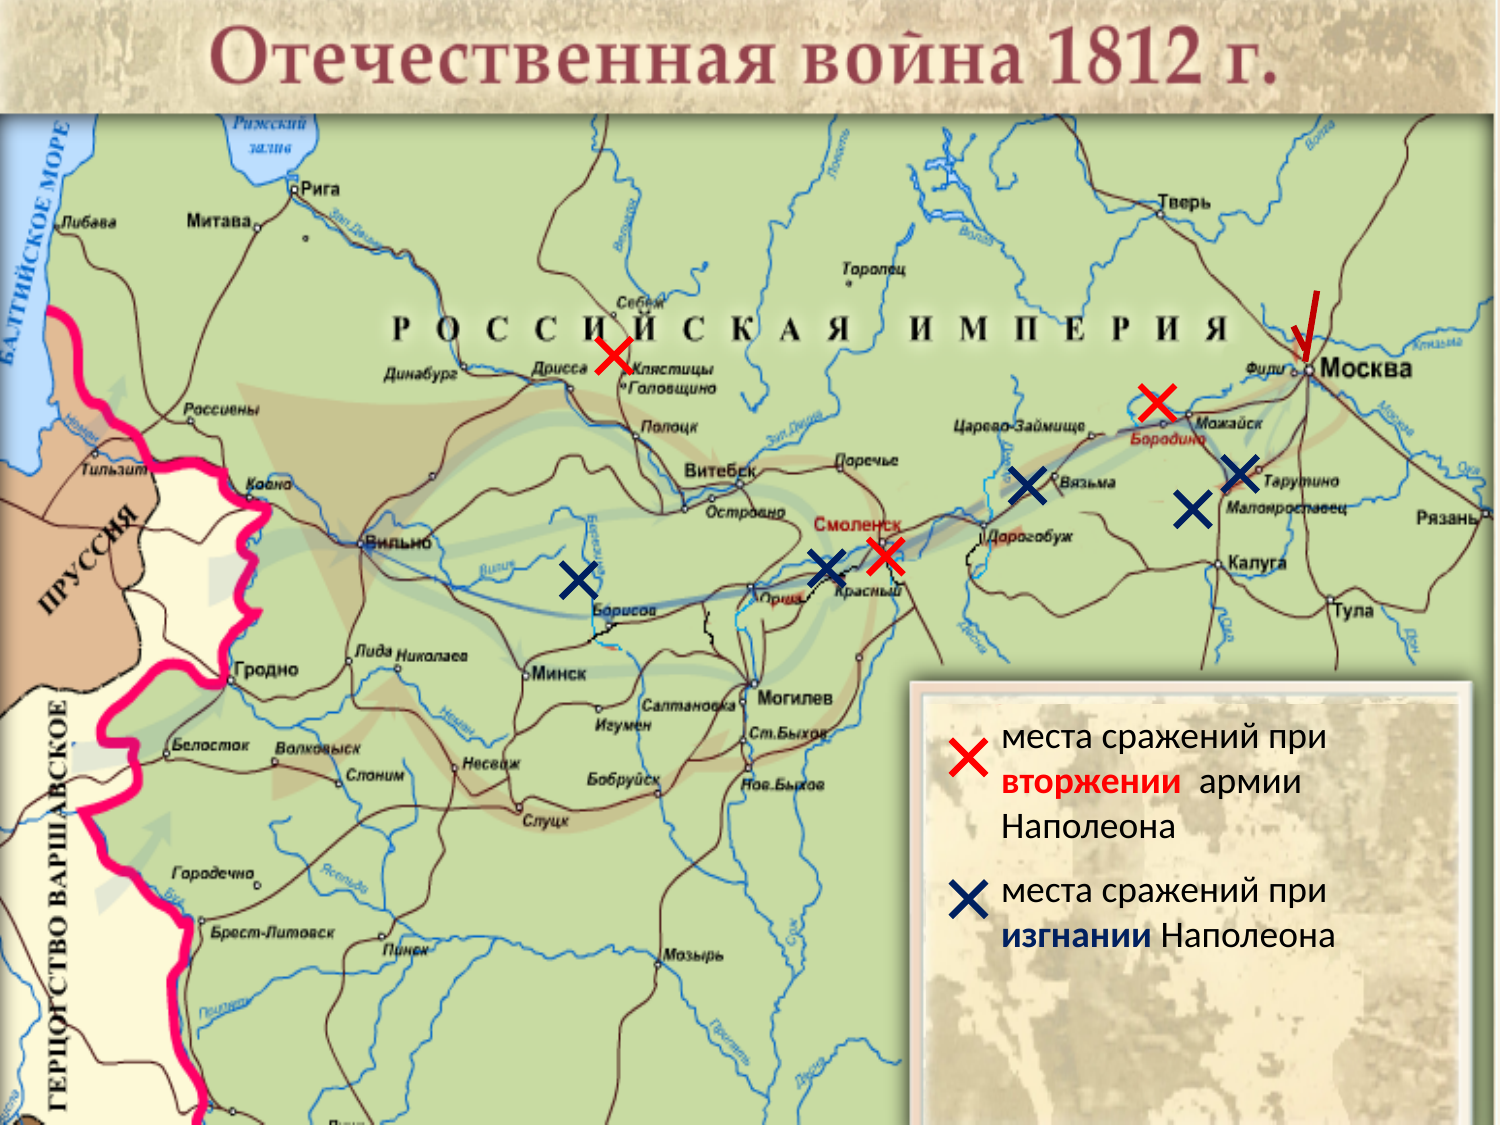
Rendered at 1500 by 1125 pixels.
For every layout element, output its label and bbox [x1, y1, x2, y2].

text_box [1293, 325, 1299, 351]
text_box [808, 550, 845, 587]
text_box [560, 562, 597, 599]
text_box [867, 538, 904, 575]
text_box [1222, 455, 1259, 492]
picture [0, 0, 1500, 1125]
text_box [950, 881, 987, 918]
text_box [950, 739, 987, 776]
text_box [1139, 385, 1176, 421]
text_box [596, 337, 633, 374]
text_box [1304, 290, 1318, 362]
text_box [1009, 467, 1046, 504]
text_box [1174, 491, 1211, 528]
